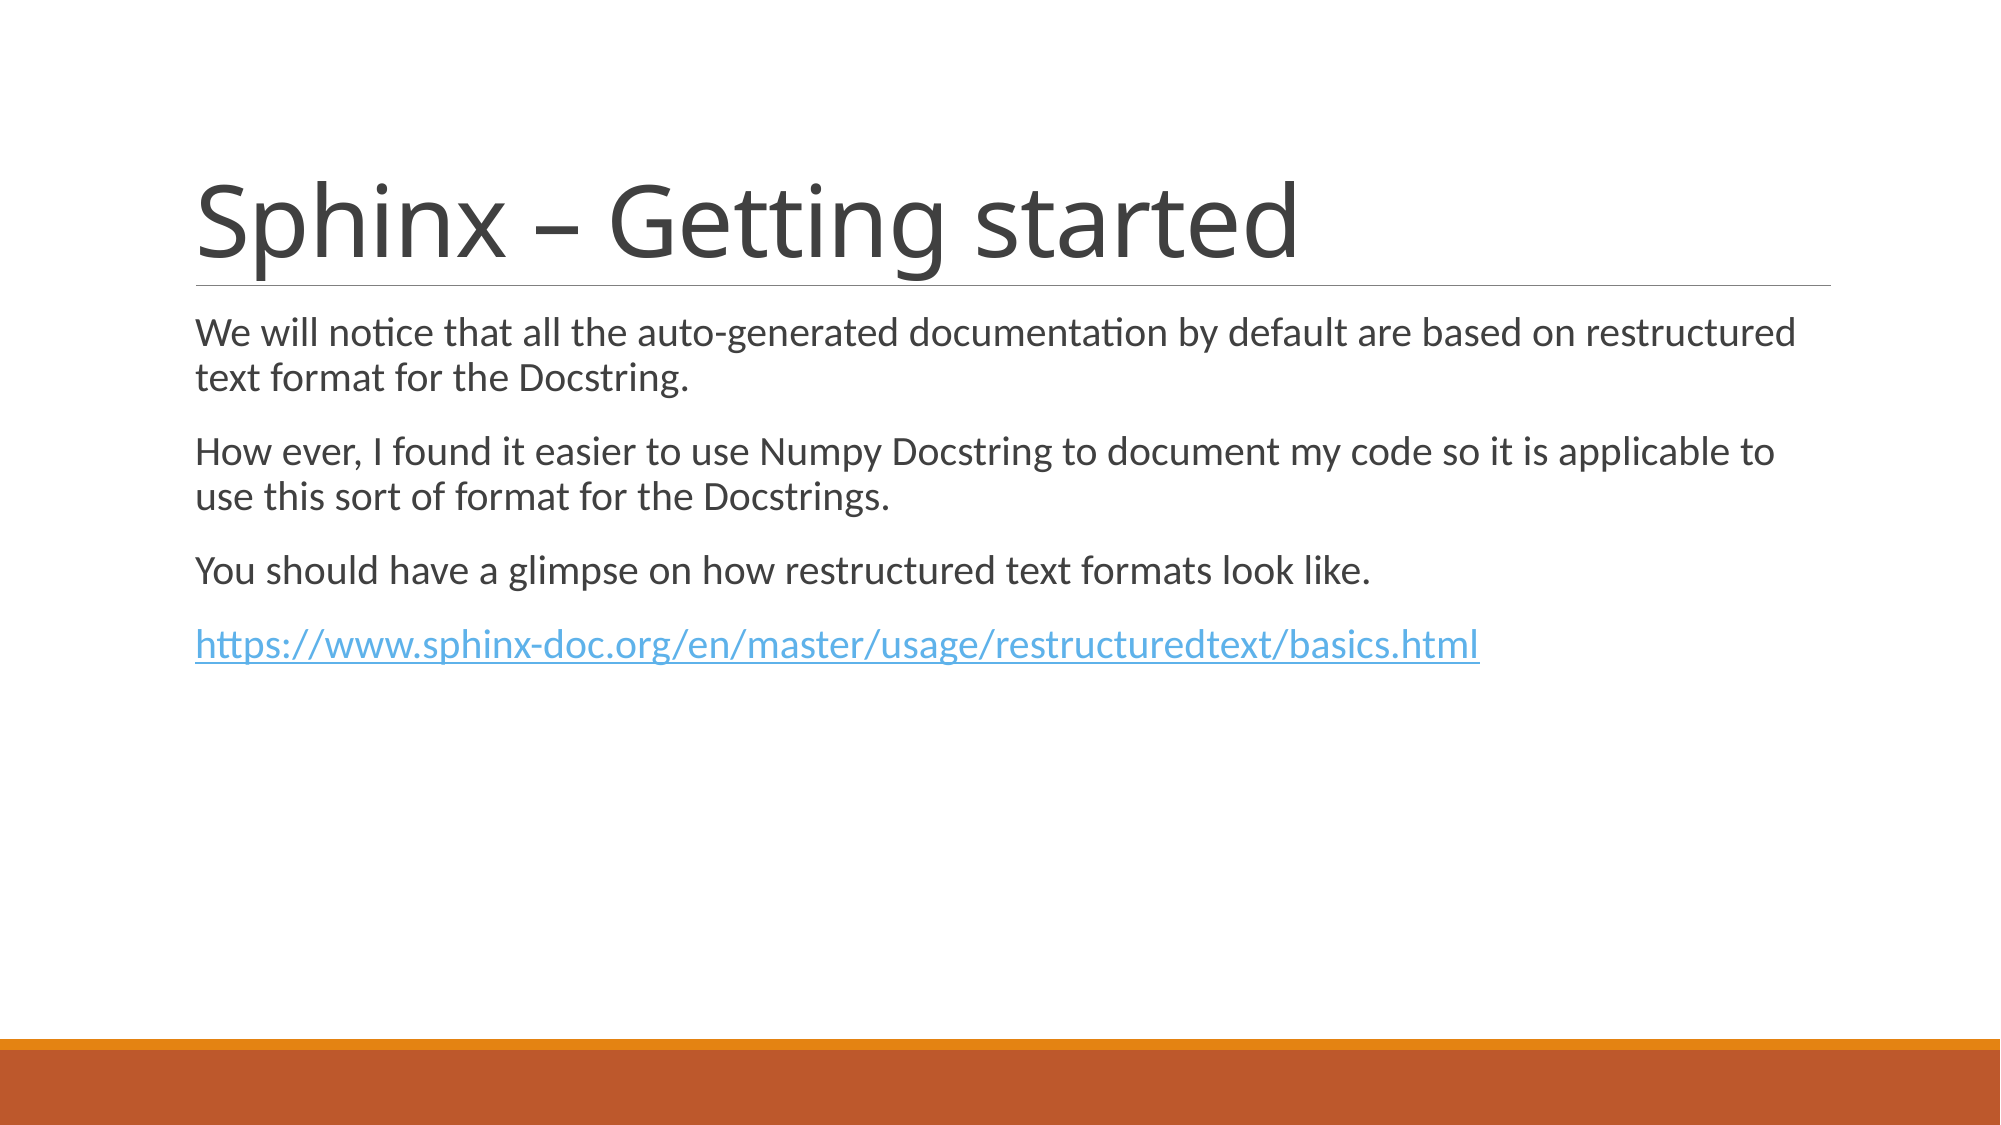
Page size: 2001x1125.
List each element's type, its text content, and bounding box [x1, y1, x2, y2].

title Sphinx – Getting started [180, 47, 1830, 285]
list We will notice that all the auto-generated documentation by default are based on restructured text format for the Docstring. How ever, I found it easier to use Numpy Docstring to document my code so it is applicable to use this sort of format for the Docstrings. You should have a glimpse on how restructured text formats look like. https://www.sphinx-doc.org/en/master/usage/restructuredtext/basics.html [180, 302, 1830, 963]
